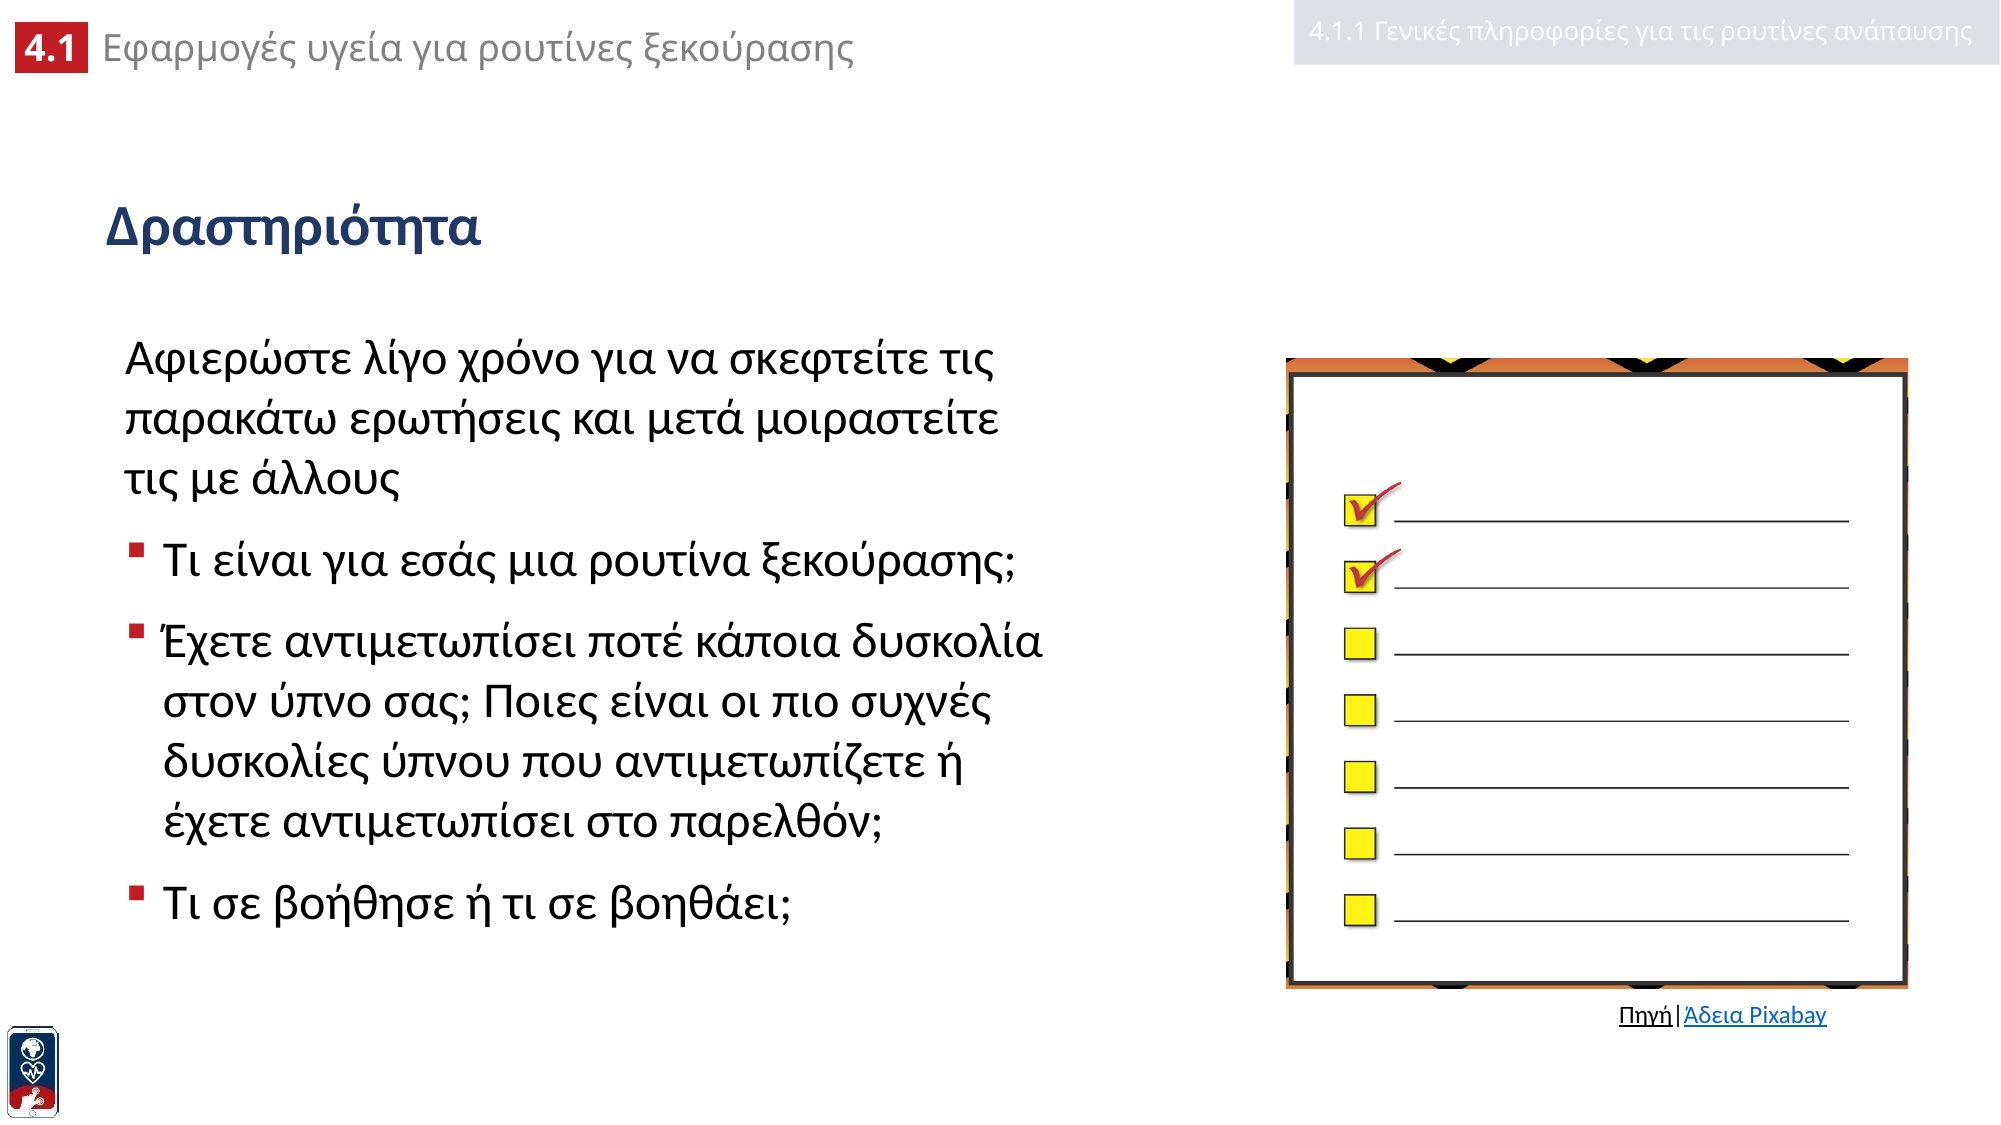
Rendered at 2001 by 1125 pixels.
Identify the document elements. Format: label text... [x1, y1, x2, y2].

picture [7, 1026, 59, 1118]
text_box Πηγή|Άδεια Pixabay [1604, 991, 2000, 1036]
picture [1286, 358, 1909, 989]
title Δραστηριότητα [91, 177, 1906, 277]
list Αφιερώστε λίγο χρόνο για να σκεφτείτε τις παρακάτω ερωτήσεις και μετά μοιραστείτε τις με άλλους Τι είναι για εσάς μια ρουτίνα ξεκούρασης; Έχετε αντιμετωπίσει ποτέ κάποια δυσκολία στον ύπνο σας; Ποιες είναι οι πιο συχνές δυσκολίες ύπνου που αντιμετωπίζετε ή έχετε αντιμετωπίσει στο παρελθόν; Τι σε βοήθησε ή τι σε βοηθάει; [110, 317, 1062, 948]
text_box 4.1.1 Γενικές πληροφορίες για τις ρουτίνες ανάπαυσης [1294, 0, 2000, 65]
